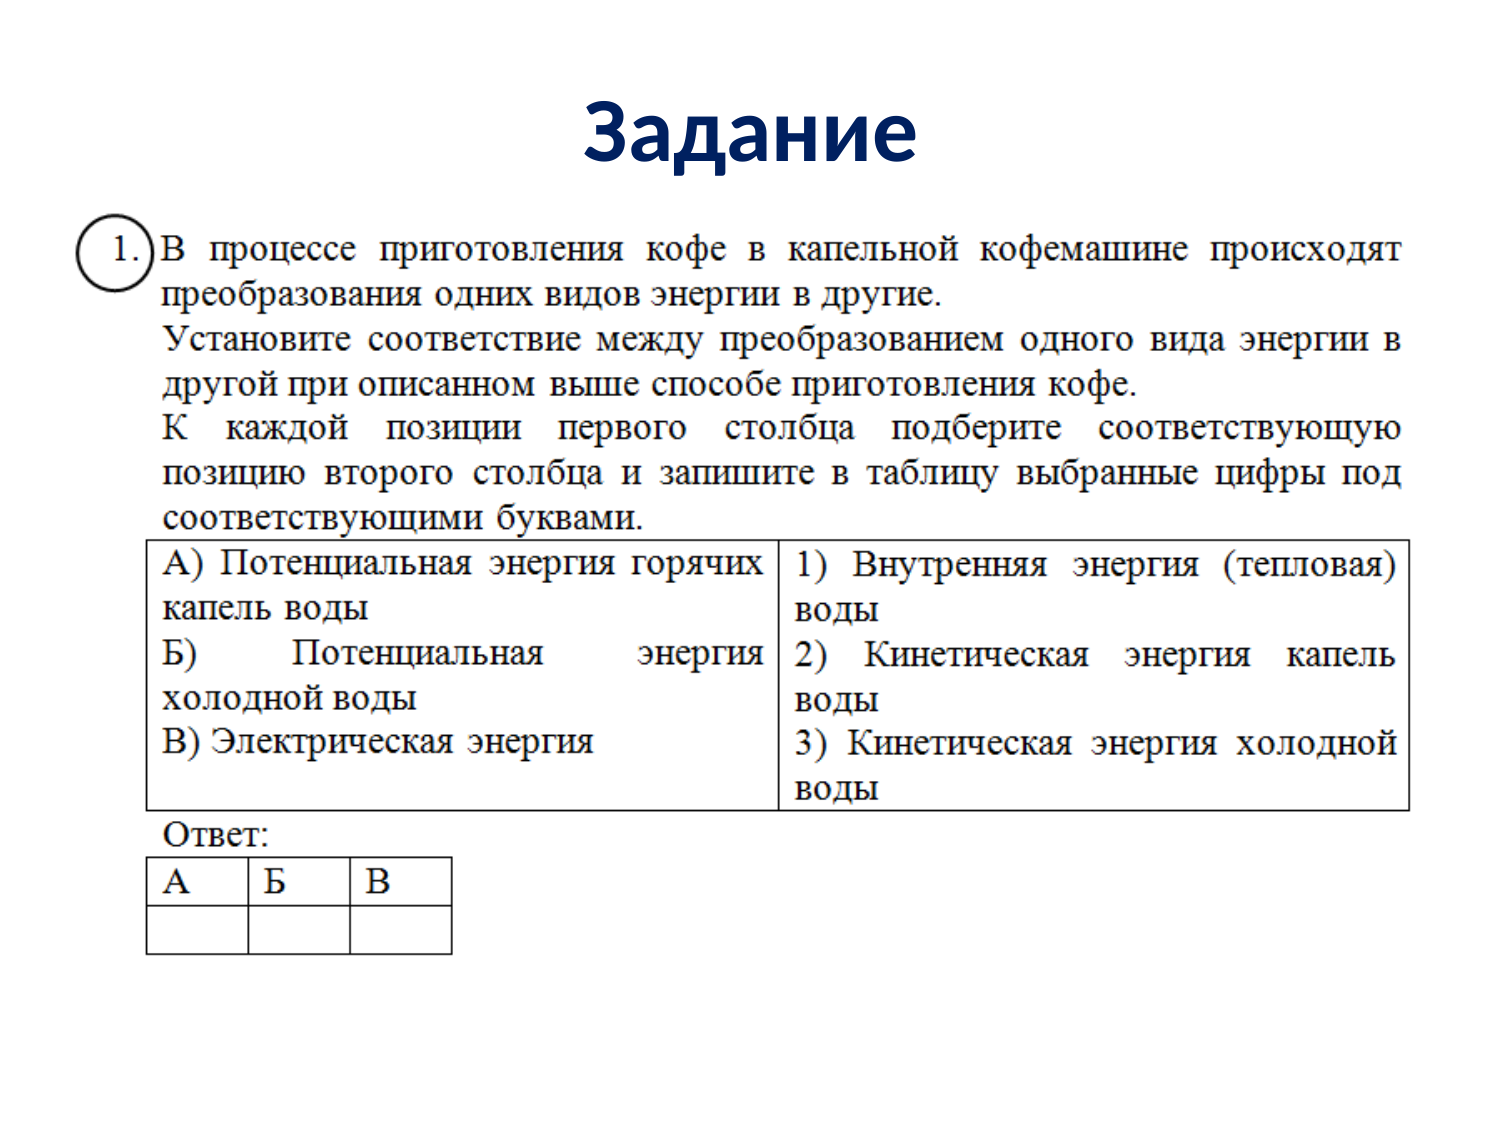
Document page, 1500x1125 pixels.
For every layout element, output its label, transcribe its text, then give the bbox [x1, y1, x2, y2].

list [41, 184, 1442, 972]
title Задание [76, 30, 1427, 182]
